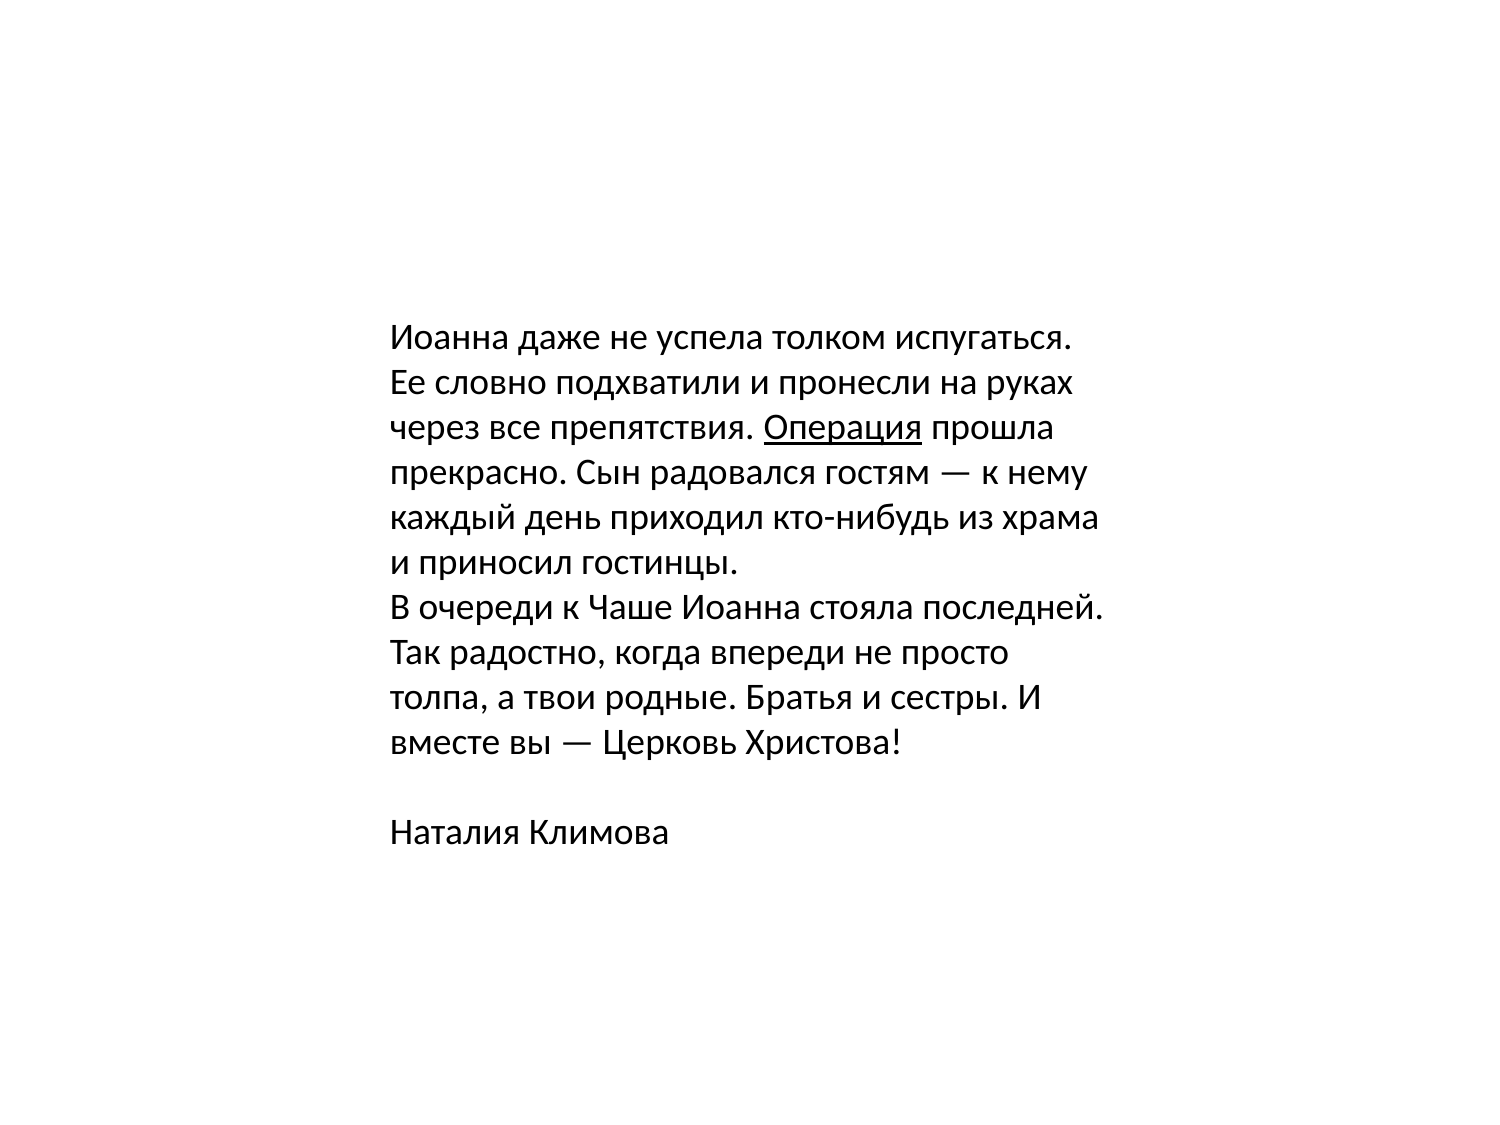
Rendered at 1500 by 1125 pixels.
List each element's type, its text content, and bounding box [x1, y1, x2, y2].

text_box Иоанна даже не успела толком испугаться. Ее словно подхватили и пронесли на руках через все препятствия. Операция прошла прекрасно. Сын радовался гостям — к нему каждый день приходил кто-нибудь из храма и приносил гостинцы. В очереди к Чаше Иоанна стояла последней. Так радостно, когда впереди не просто толпа, а твои родные. Братья и сестры. И вместе вы — Церковь Христова! Наталия Климова [374, 304, 1125, 860]
